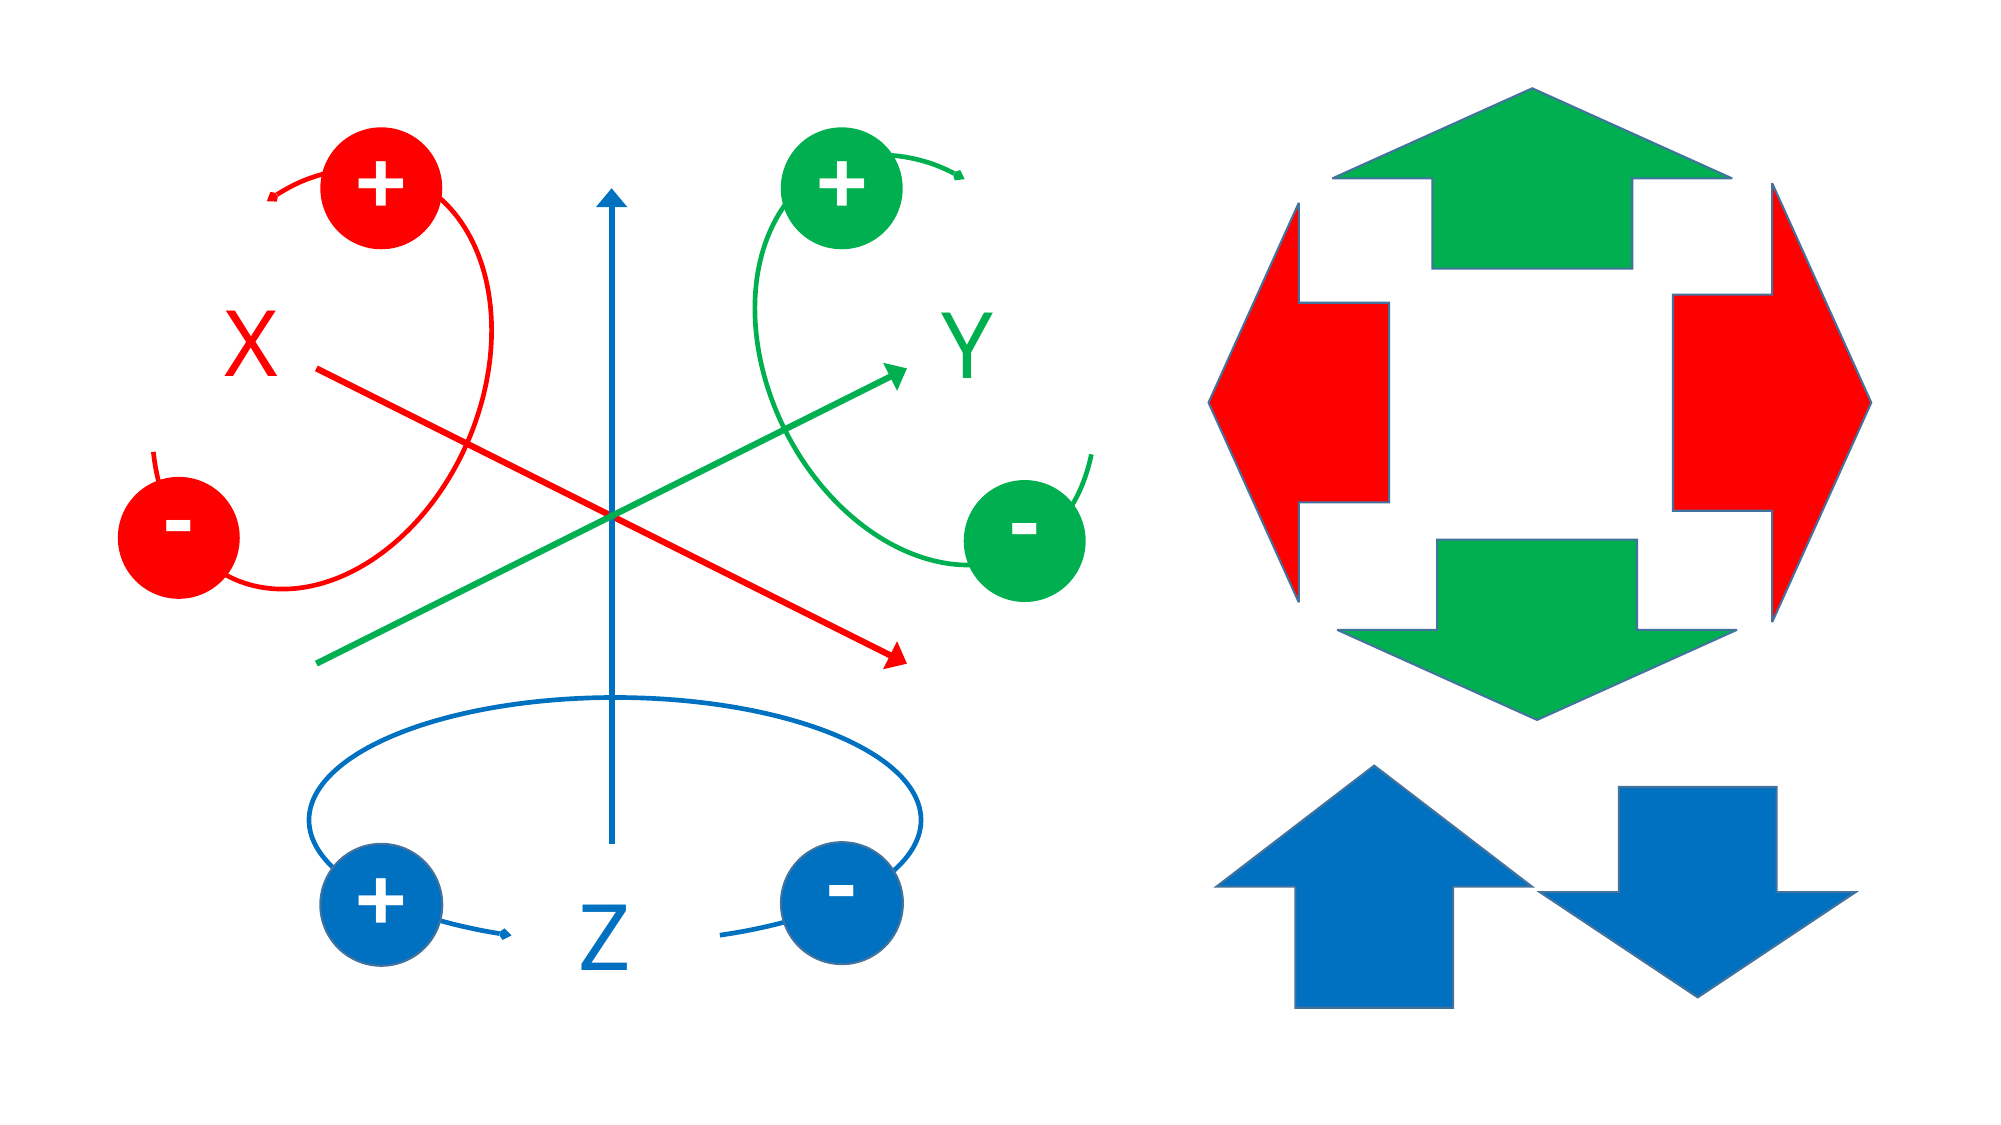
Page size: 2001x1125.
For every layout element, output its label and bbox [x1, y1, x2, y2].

text_box [1536, 785, 1859, 999]
text_box [117, 127, 1086, 998]
text_box [1213, 764, 1536, 1009]
text_box [1224, 72, 1856, 736]
